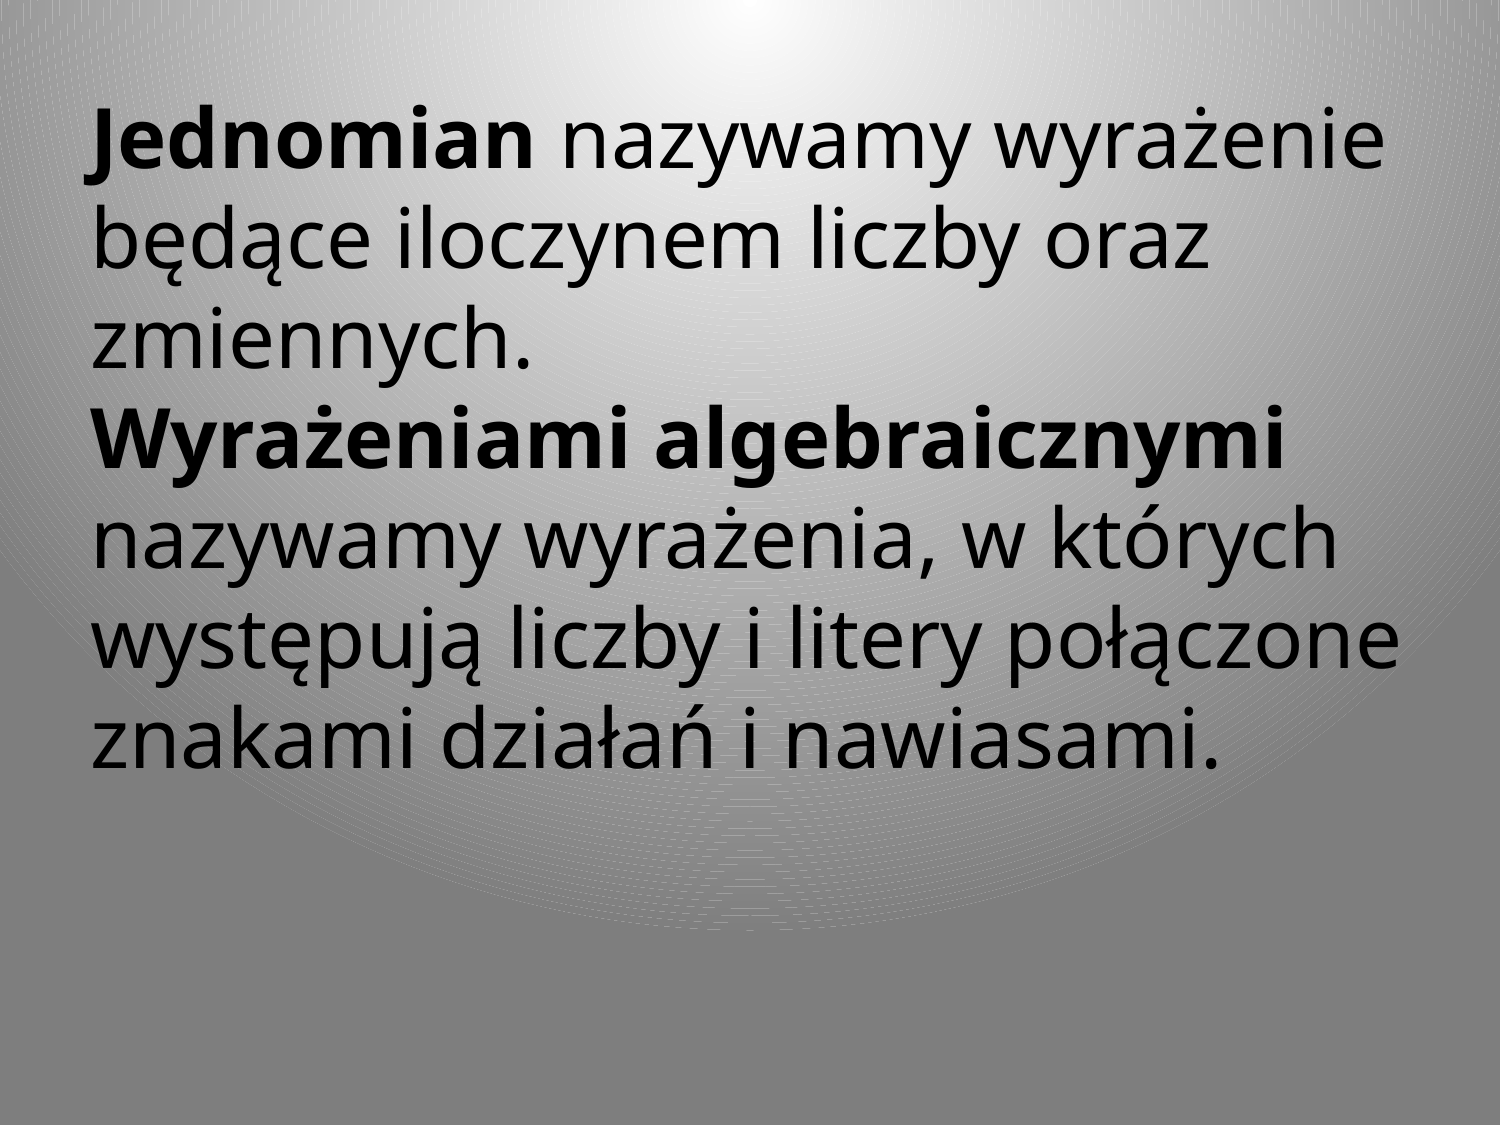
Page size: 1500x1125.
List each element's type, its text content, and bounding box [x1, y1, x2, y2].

list Jednomian nazywamy wyrażenie będące iloczynem liczby oraz zmiennych. Wyrażeniami algebraicznymi nazywamy wyrażenia, w których występują liczby i litery połączone znakami działań i nawiasami. [75, 78, 1425, 1094]
